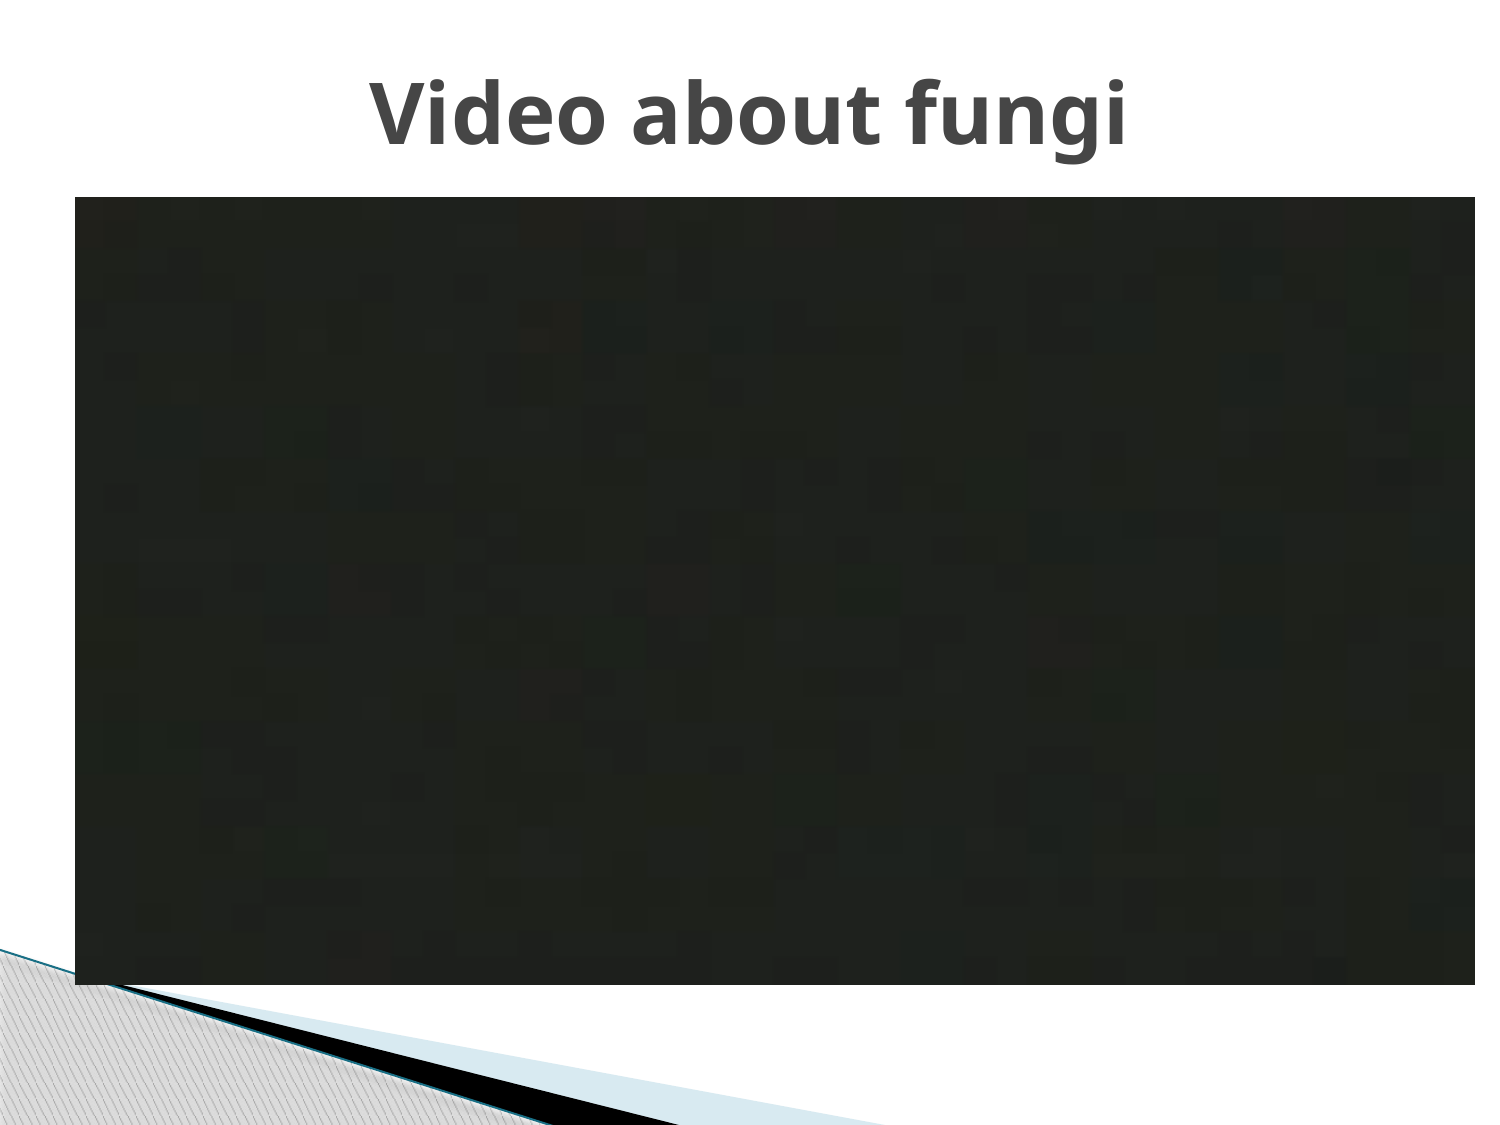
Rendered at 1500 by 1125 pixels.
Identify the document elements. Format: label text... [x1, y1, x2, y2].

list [74, 196, 1476, 986]
title Video about fungi [75, 45, 1425, 175]
